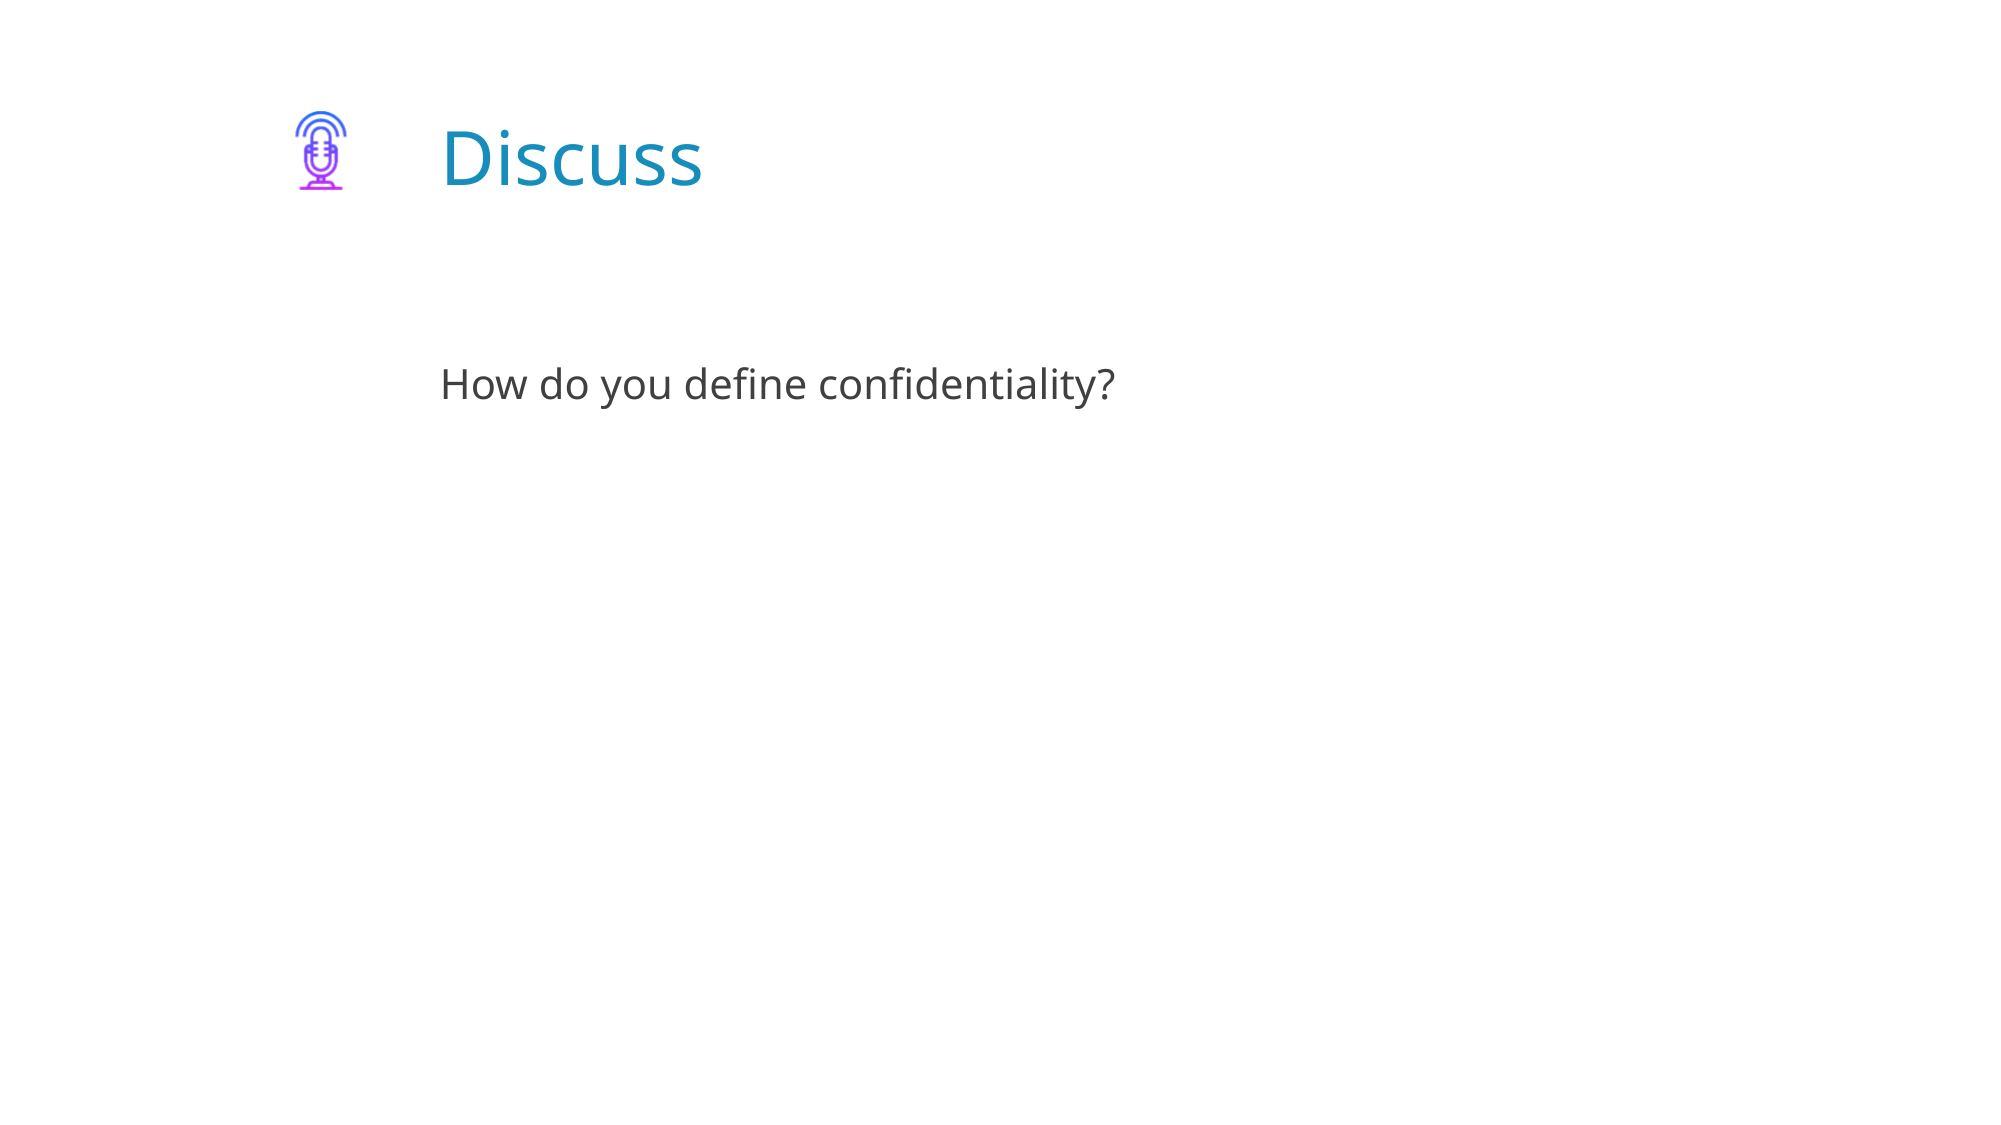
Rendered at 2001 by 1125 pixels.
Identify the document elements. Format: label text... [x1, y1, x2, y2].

picture [272, 102, 369, 199]
list How do you define confidentiality? [424, 350, 1888, 1074]
title Discuss [425, 102, 1888, 313]
